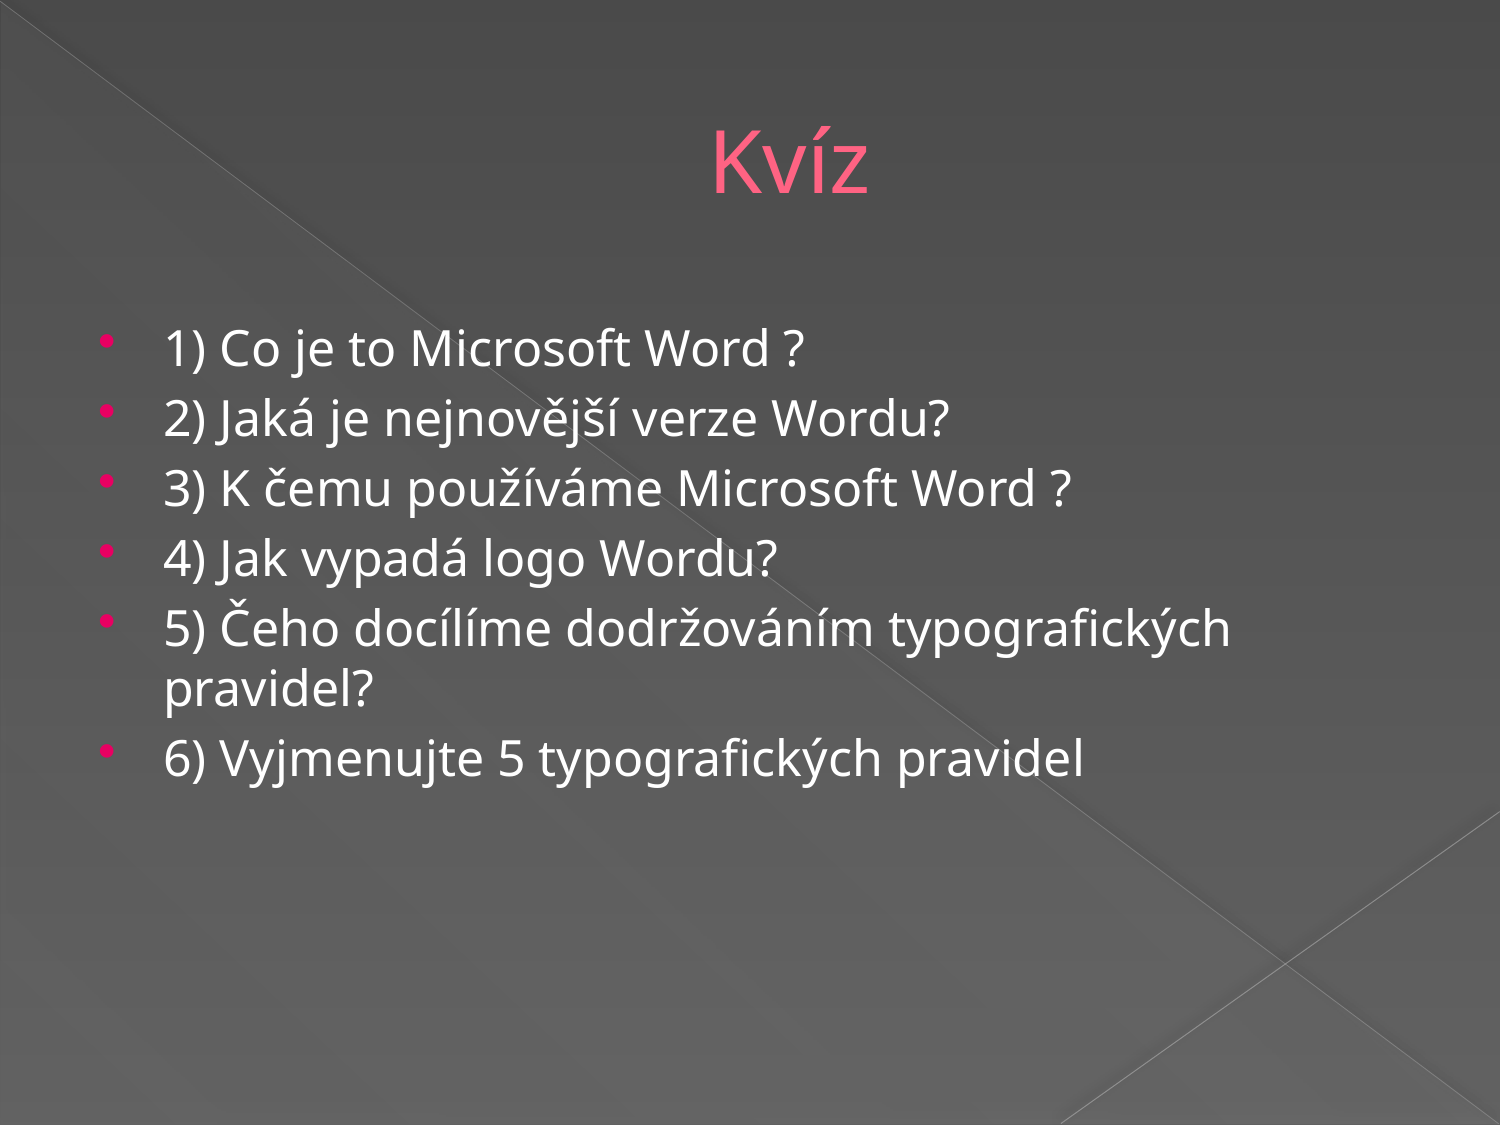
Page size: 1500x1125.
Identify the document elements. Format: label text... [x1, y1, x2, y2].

list 1) Co je to Microsoft Word ? 2) Jaká je nejnovější verze Wordu? 3) K čemu používáme Microsoft Word ? 4) Jak vypadá logo Wordu? 5) Čeho docílíme dodržováním typografických pravidel? 6) Vyjmenujte 5 typografických pravidel [75, 308, 1425, 1059]
title Kvíz [75, 43, 1425, 274]
